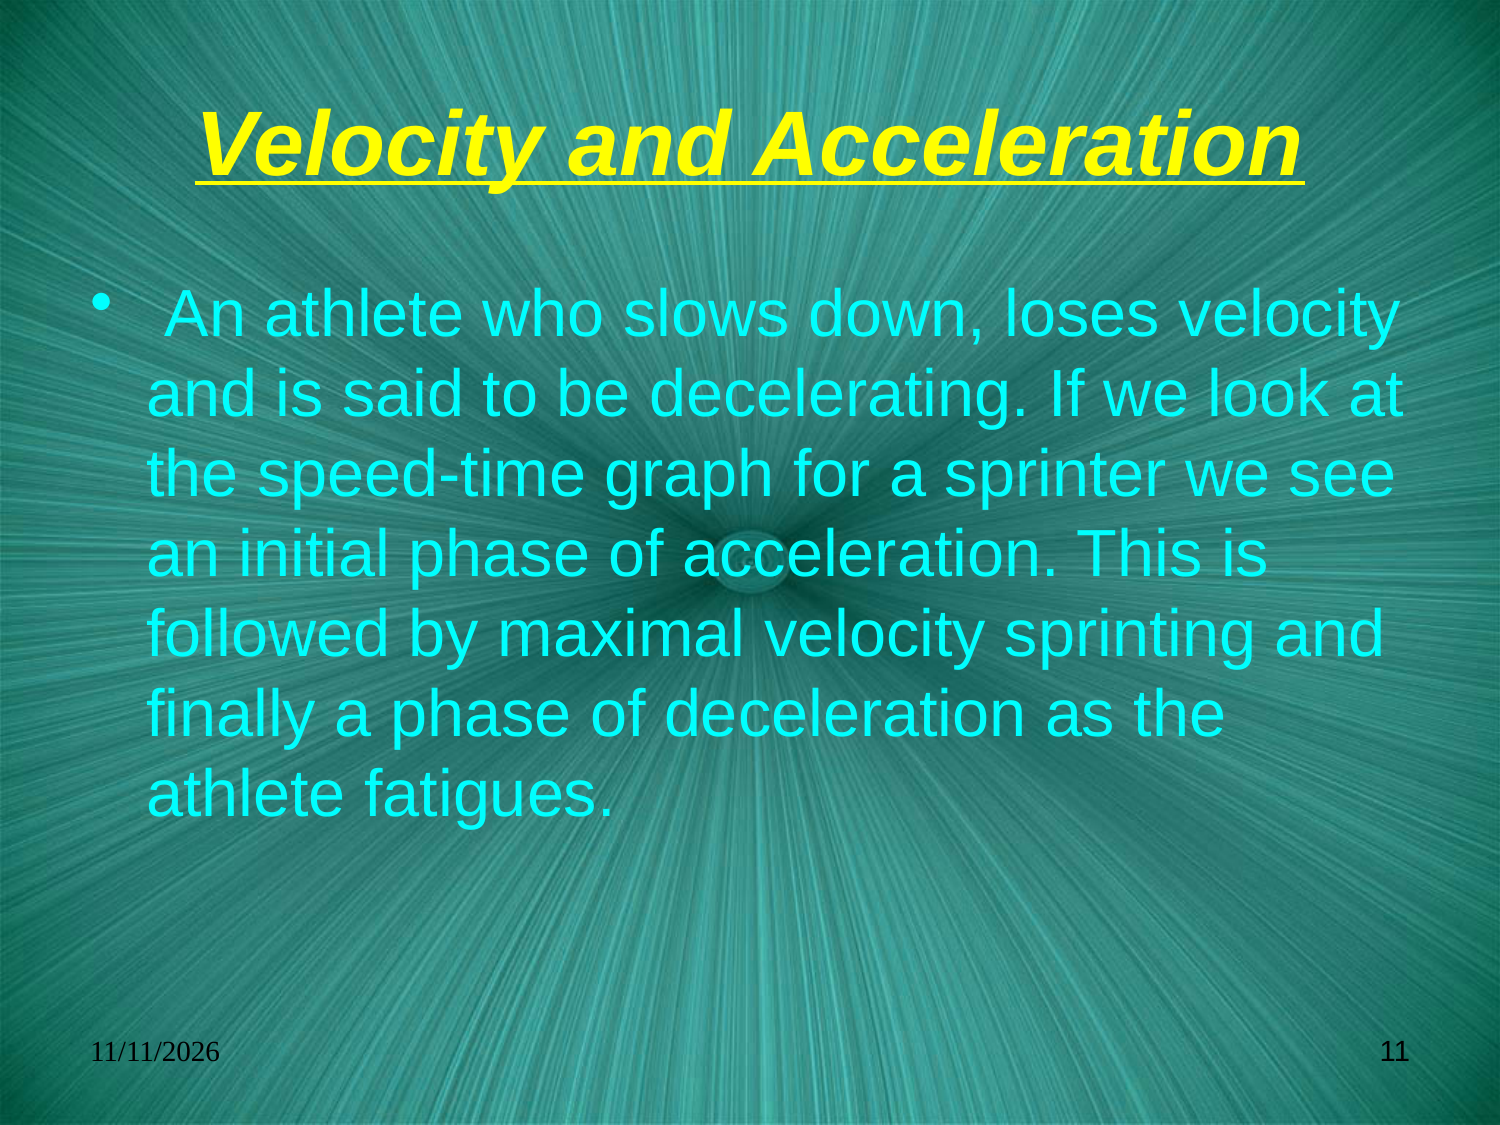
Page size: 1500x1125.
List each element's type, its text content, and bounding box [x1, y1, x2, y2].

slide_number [74, 1024, 426, 1103]
title Velocity and Acceleration [74, 44, 1426, 233]
slide_number 11 [1074, 1024, 1426, 1103]
picture [0, 0, 1500, 1125]
list An athlete who slows down, loses velocity and is said to be decelerating. If we look at the speed-time graph for a sprinter we see an initial phase of acceleration. This is followed by maximal velocity sprinting and finally a phase of deceleration as the athlete fatigues. [74, 262, 1426, 1006]
